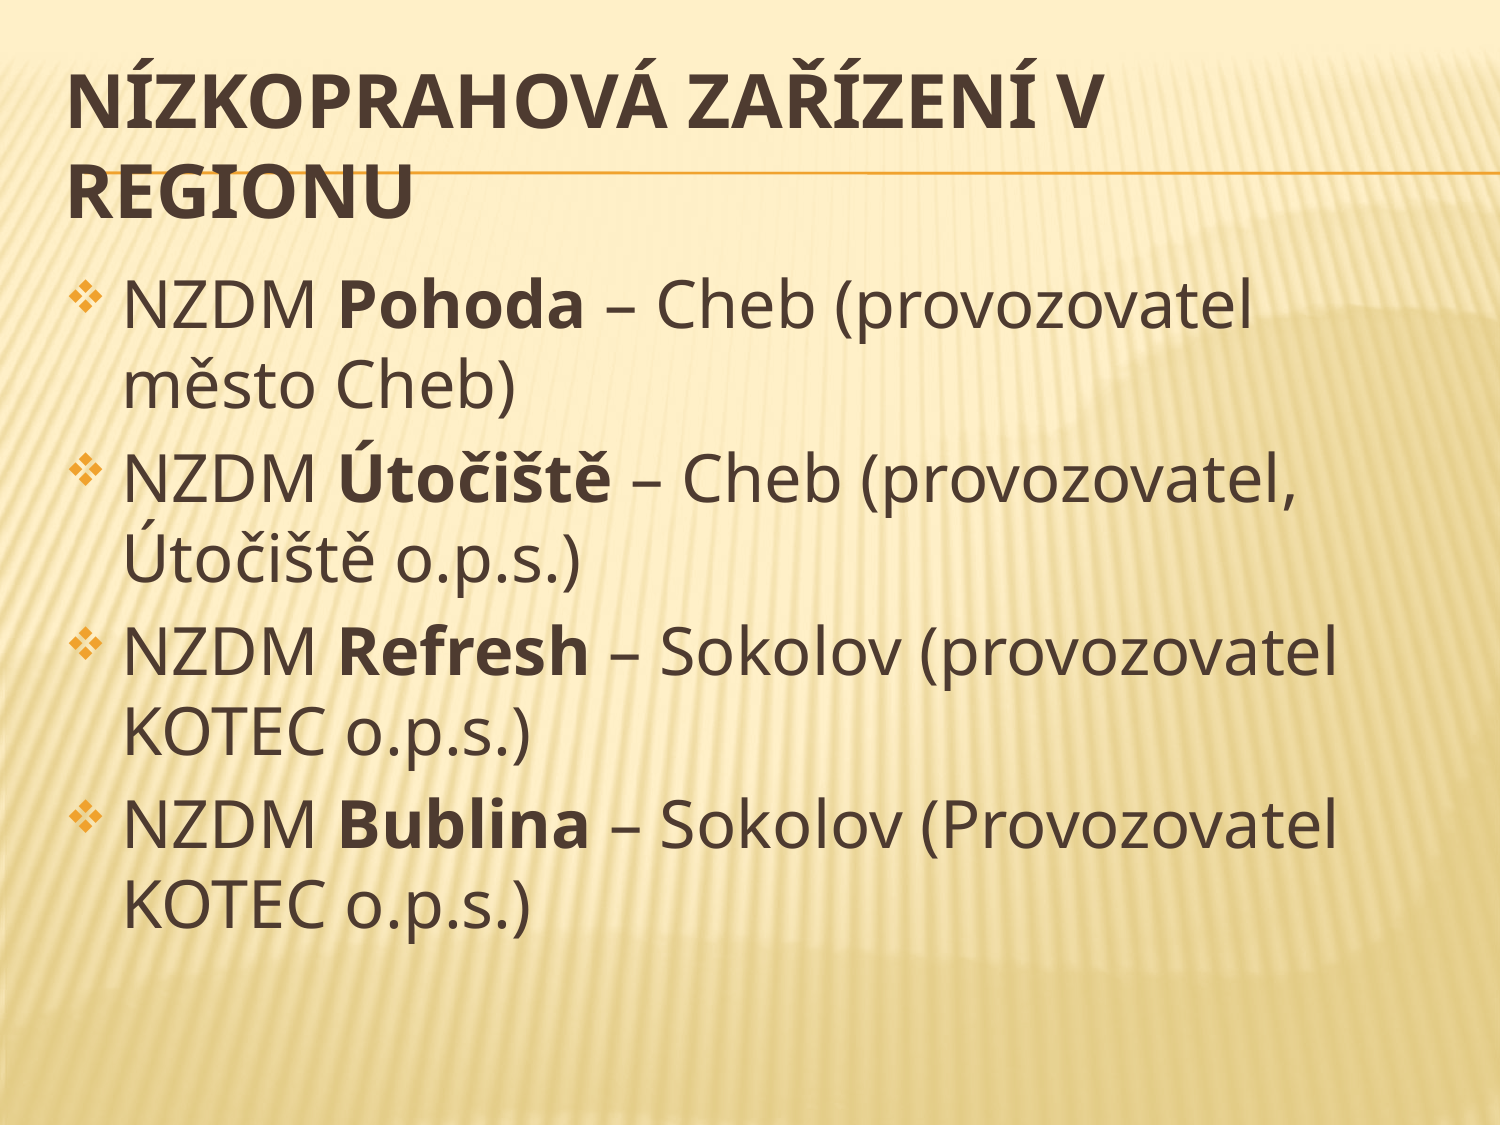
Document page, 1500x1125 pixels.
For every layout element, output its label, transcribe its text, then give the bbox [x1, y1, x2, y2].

list NZDM Pohoda – Cheb (provozovatel město Cheb) NZDM Útočiště – Cheb (provozovatel, Útočiště o.p.s.) NZDM Refresh – Sokolov (provozovatel KOTEC o.p.s.) NZDM Bublina – Sokolov (Provozovatel KOTEC o.p.s.) [50, 254, 1475, 998]
title Nízkoprahová zařízení v regionu [50, 75, 1475, 213]
